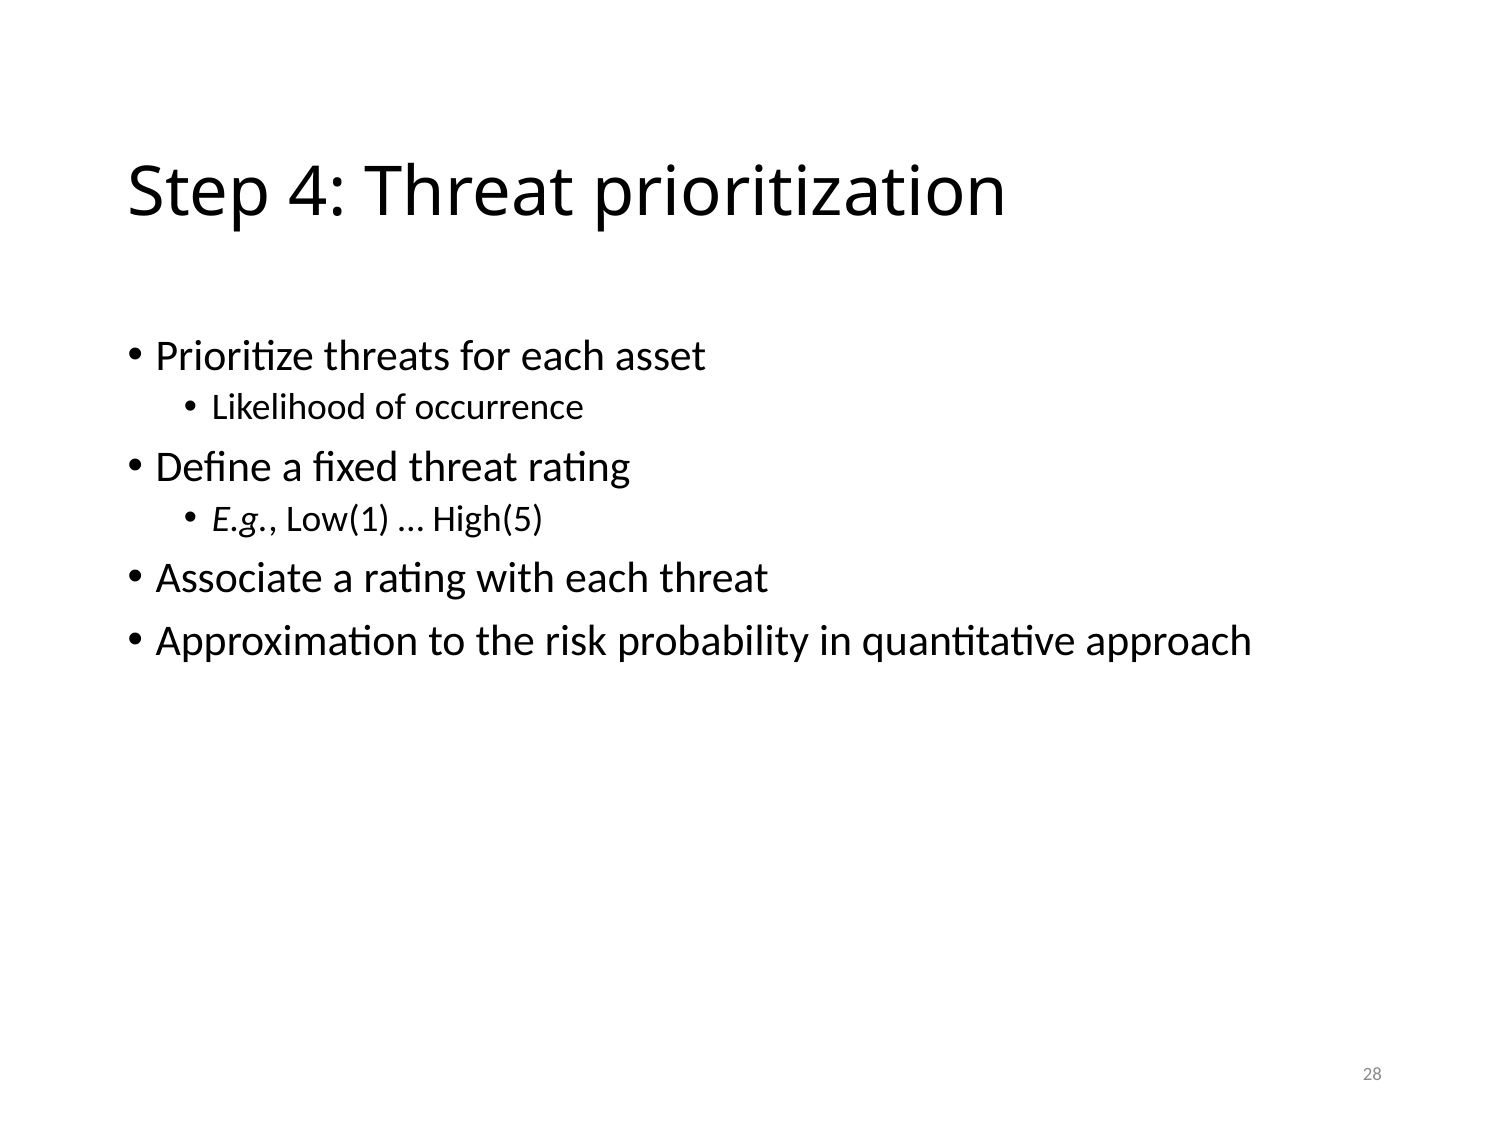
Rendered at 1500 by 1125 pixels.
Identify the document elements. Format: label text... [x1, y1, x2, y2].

slide_number 28 [1059, 1042, 1397, 1103]
title Step 4: Threat prioritization [112, 99, 1388, 288]
list Prioritize threats for each asset Likelihood of occurrence Define a fixed threat rating E.g., Low(1) … High(5) Associate a rating with each threat Approximation to the risk probability in quantitative approach [112, 324, 1388, 1000]
